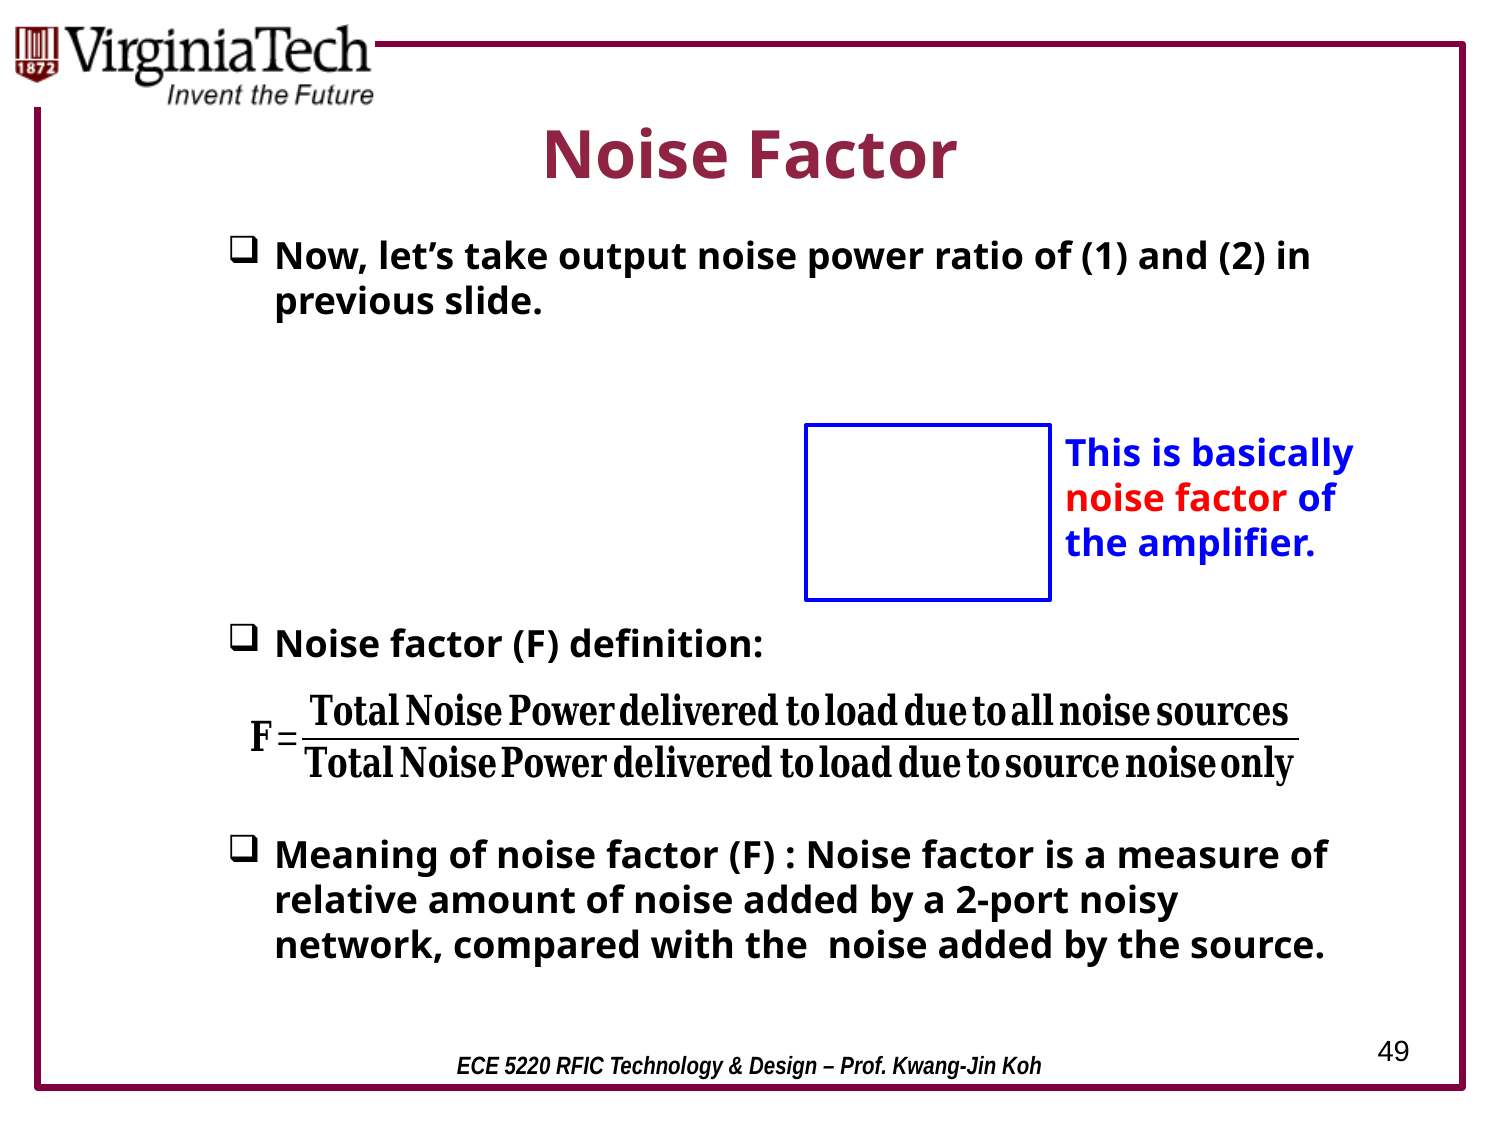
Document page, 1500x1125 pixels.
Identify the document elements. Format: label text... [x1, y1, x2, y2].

title Noise Factor [75, 104, 1425, 213]
picture [15, 24, 375, 107]
slide_number 49 [1074, 1024, 1425, 1103]
text_box Meaning of noise factor (F) : Noise factor is a measure of relative amount of noise added by a 2-port noisy network, compared with the noise added by the source. [212, 823, 1363, 974]
text_box This is basically noise factor of the amplifier. [1050, 421, 1394, 572]
text_box [804, 423, 1052, 602]
text_box Noise factor (F) definition: [212, 612, 1363, 673]
text_box Now, let’s take output noise power ratio of (1) and (2) in previous slide. [212, 224, 1363, 330]
